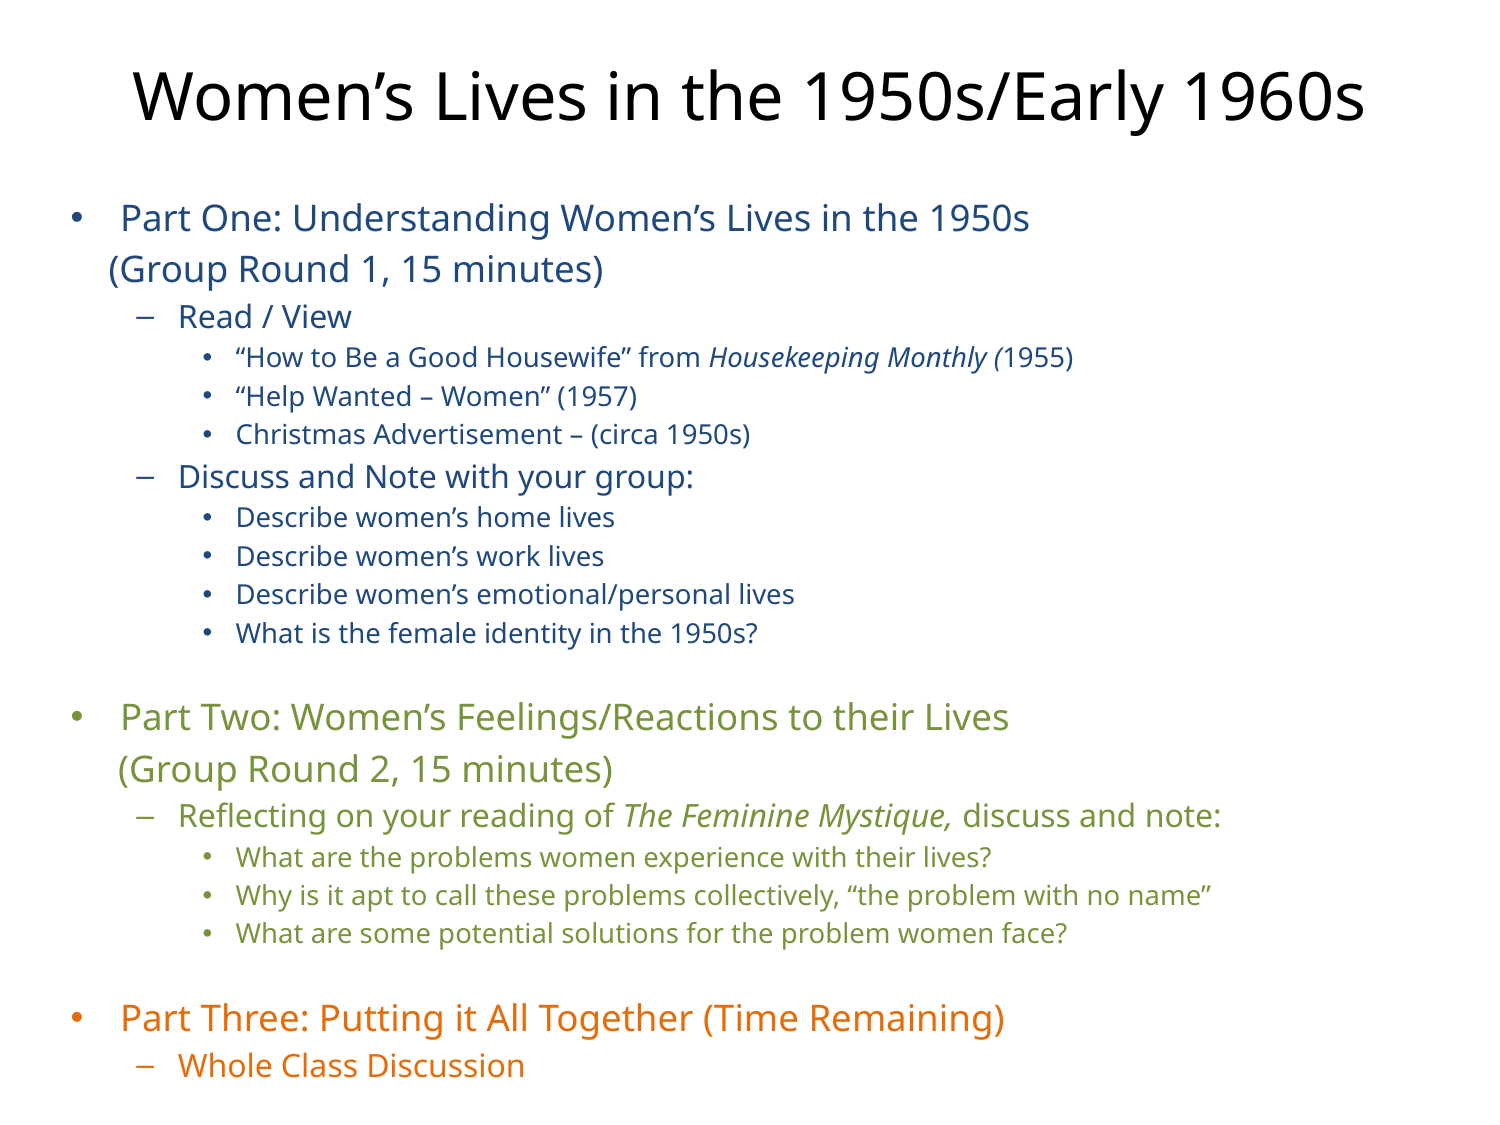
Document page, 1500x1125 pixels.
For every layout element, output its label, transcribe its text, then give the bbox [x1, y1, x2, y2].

list Part One: Understanding Women’s Lives in the 1950s (Group Round 1, 15 minutes) Read / View “How to Be a Good Housewife” from Housekeeping Monthly (1955) “Help Wanted – Women” (1957) Christmas Advertisement – (circa 1950s) Discuss and Note with your group: Describe women’s home lives Describe women’s work lives Describe women’s emotional/personal lives What is the female identity in the 1950s? Part Two: Women’s Feelings/Reactions to their Lives (Group Round 2, 15 minutes) Reflecting on your reading of The Feminine Mystique, discuss and note: What are the problems women experience with their lives? Why is it apt to call these problems collectively, “the problem with no name” What are some potential solutions for the problem women face? Part Three: Putting it All Together (Time Remaining) Whole Class Discussion [55, 187, 1448, 1097]
title Women’s Lives in the 1950s/Early 1960s [0, 0, 1500, 188]
